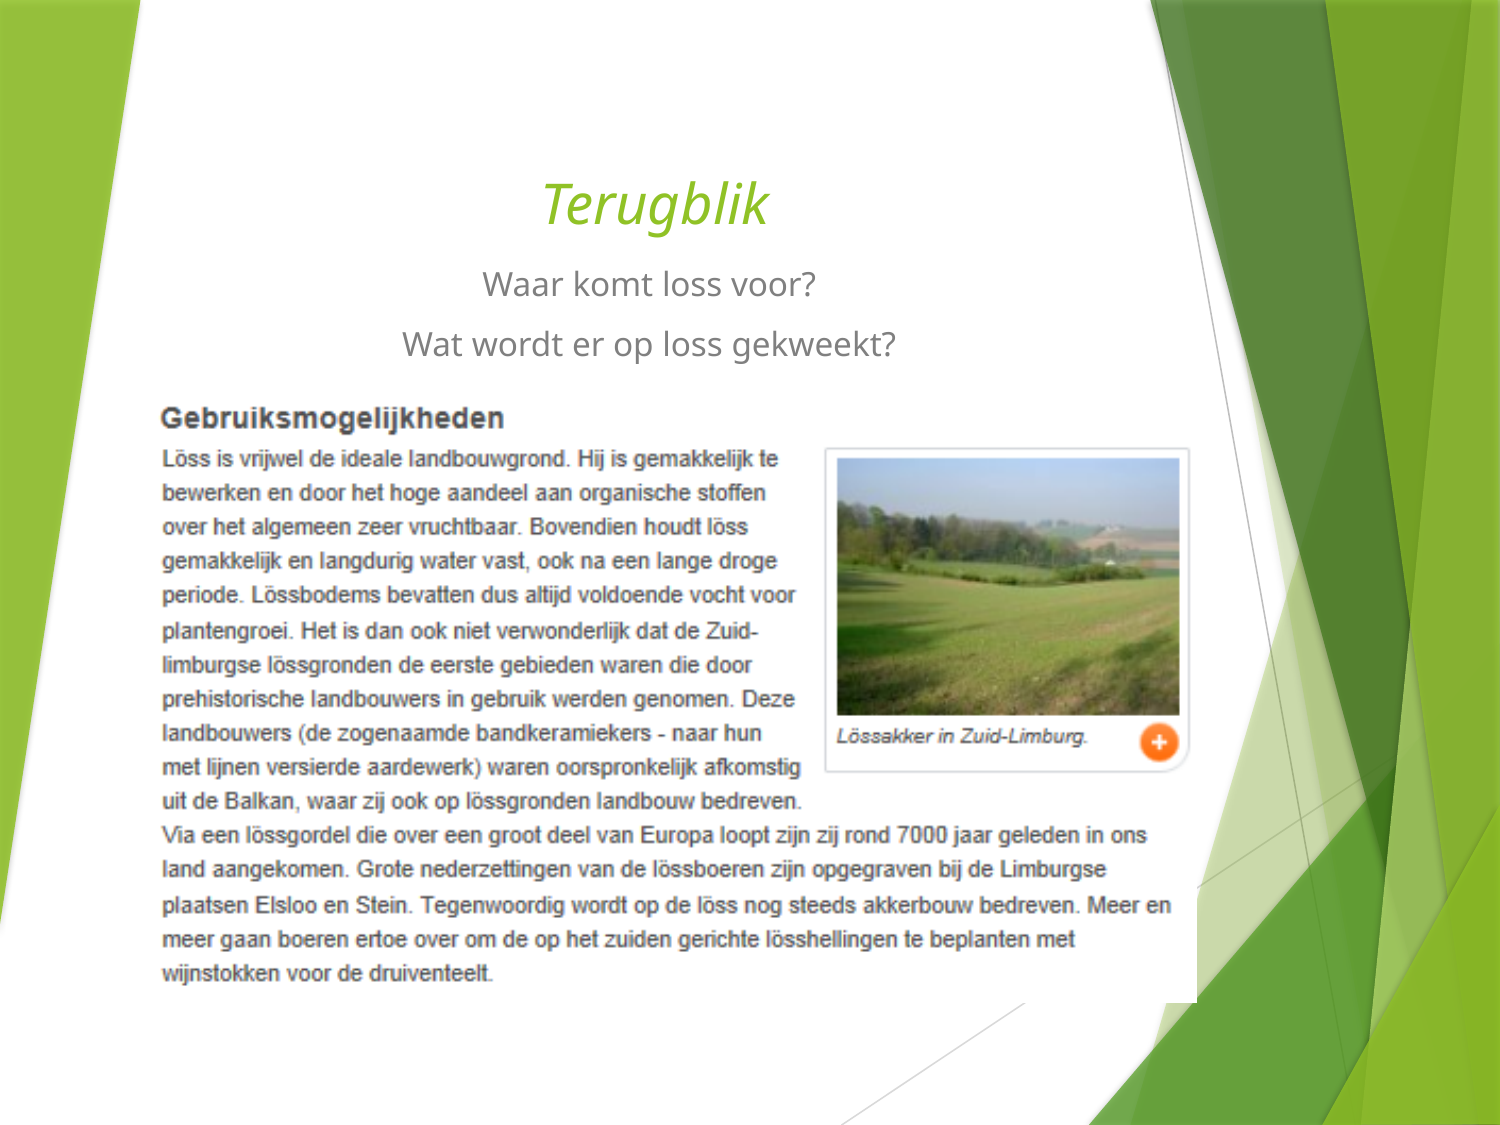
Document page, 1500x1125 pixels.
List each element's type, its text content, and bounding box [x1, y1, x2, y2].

subtitle Waar komt loss voor? Wat wordt er op loss gekweekt? [64, 255, 1235, 882]
title Terugblik [112, 101, 1199, 244]
picture [150, 396, 1198, 1004]
